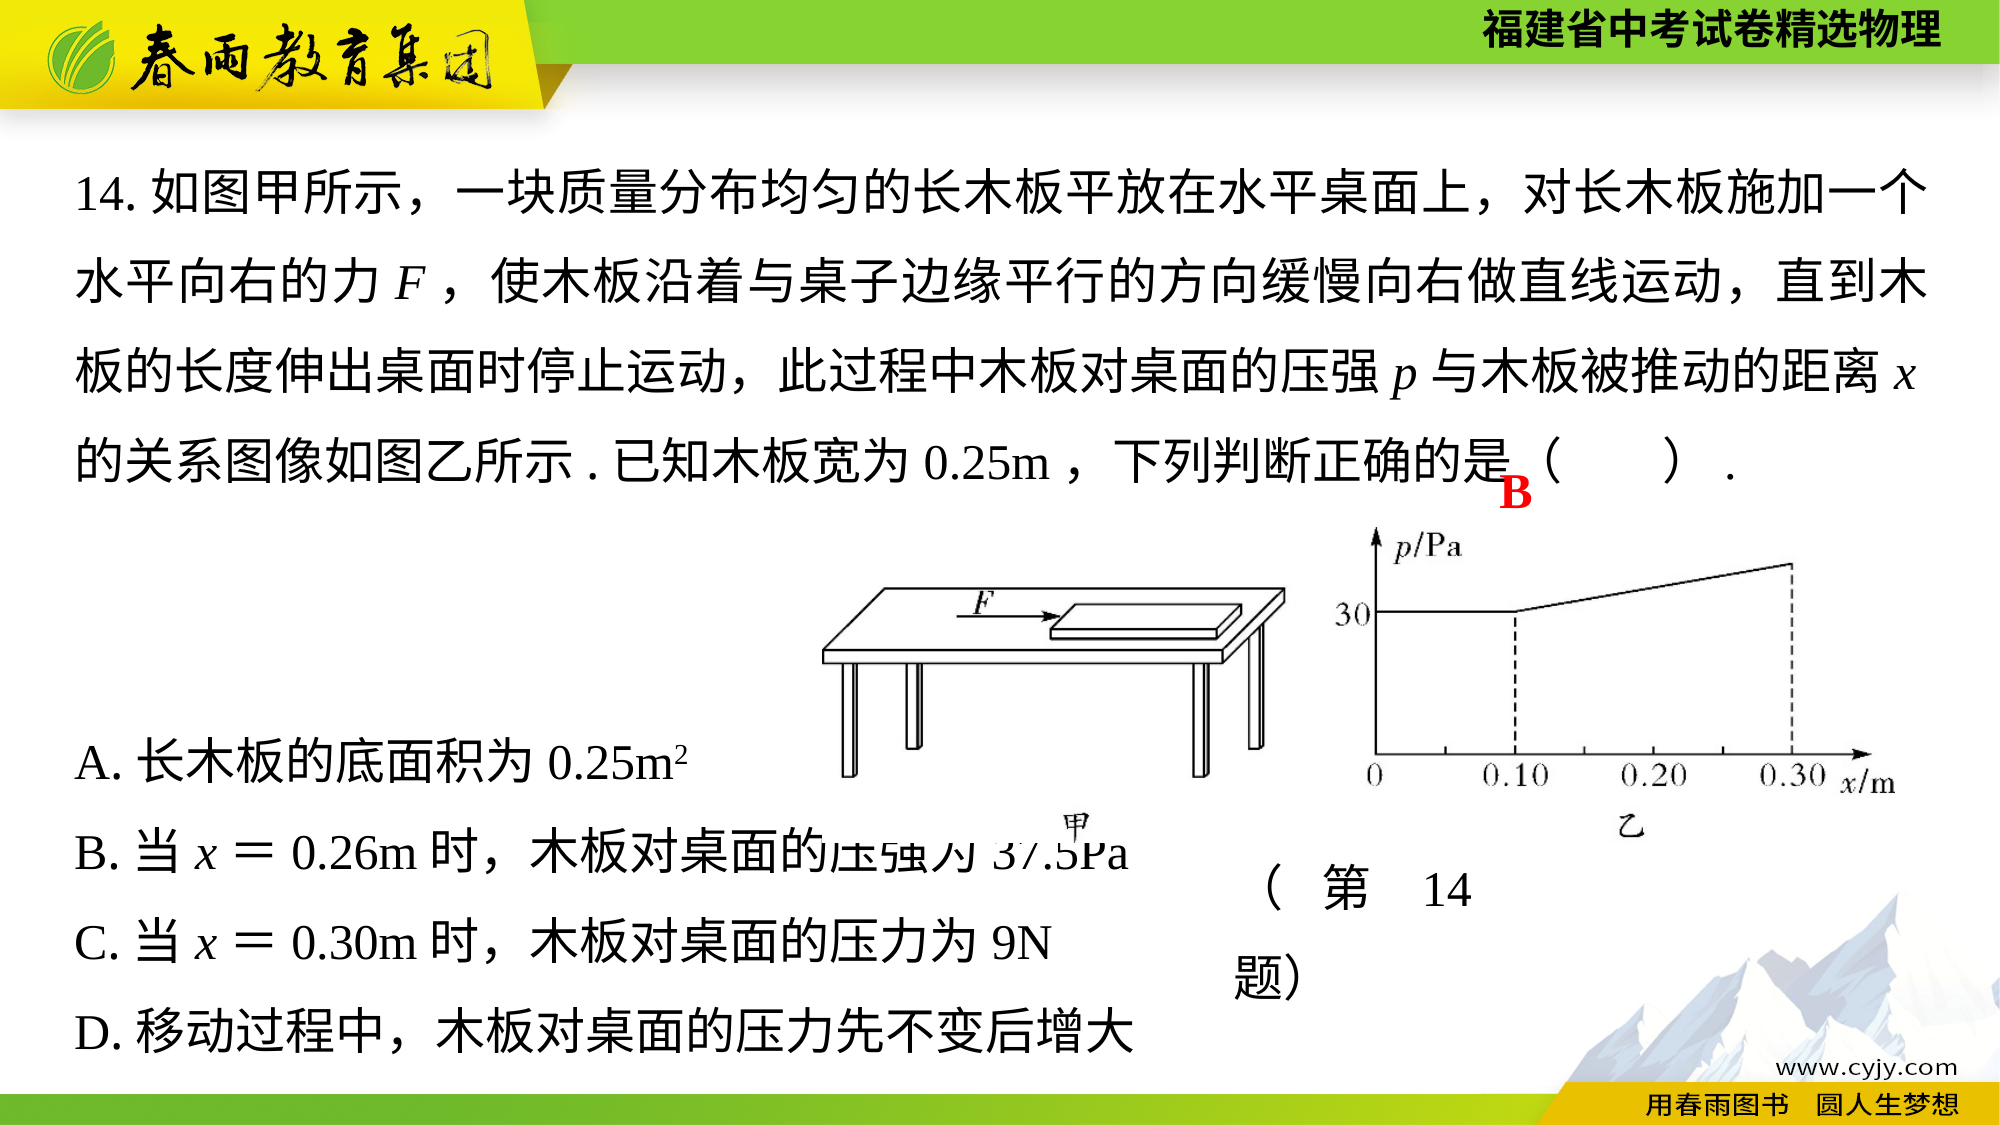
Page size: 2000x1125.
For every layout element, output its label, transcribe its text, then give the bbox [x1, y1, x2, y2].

text_box （第14题） [1218, 852, 1499, 924]
picture [0, 0, 2000, 1125]
text_box B [1484, 451, 1548, 525]
